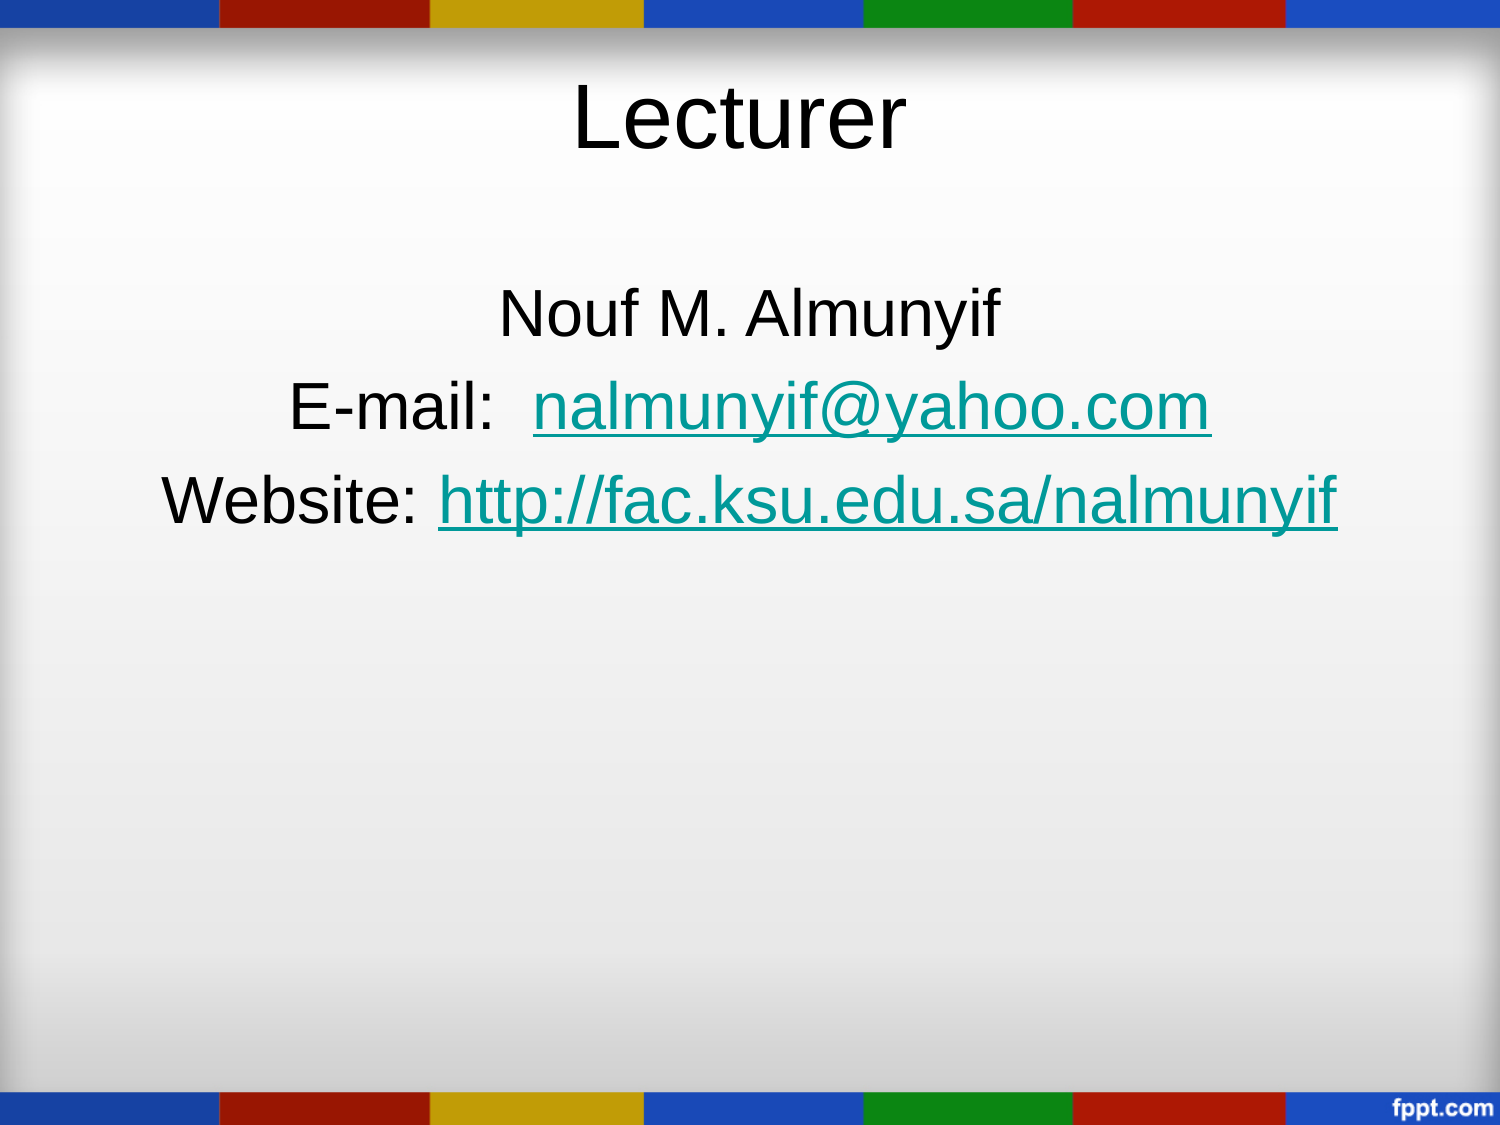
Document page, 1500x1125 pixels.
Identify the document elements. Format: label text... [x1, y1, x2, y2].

title Lecturer [64, 30, 1416, 193]
list Nouf M. Almunyif E-mail: nalmunyif@yahoo.com Website: http://fac.ksu.edu.sa/nalmunyif [74, 262, 1426, 1006]
picture [0, 0, 1500, 1125]
